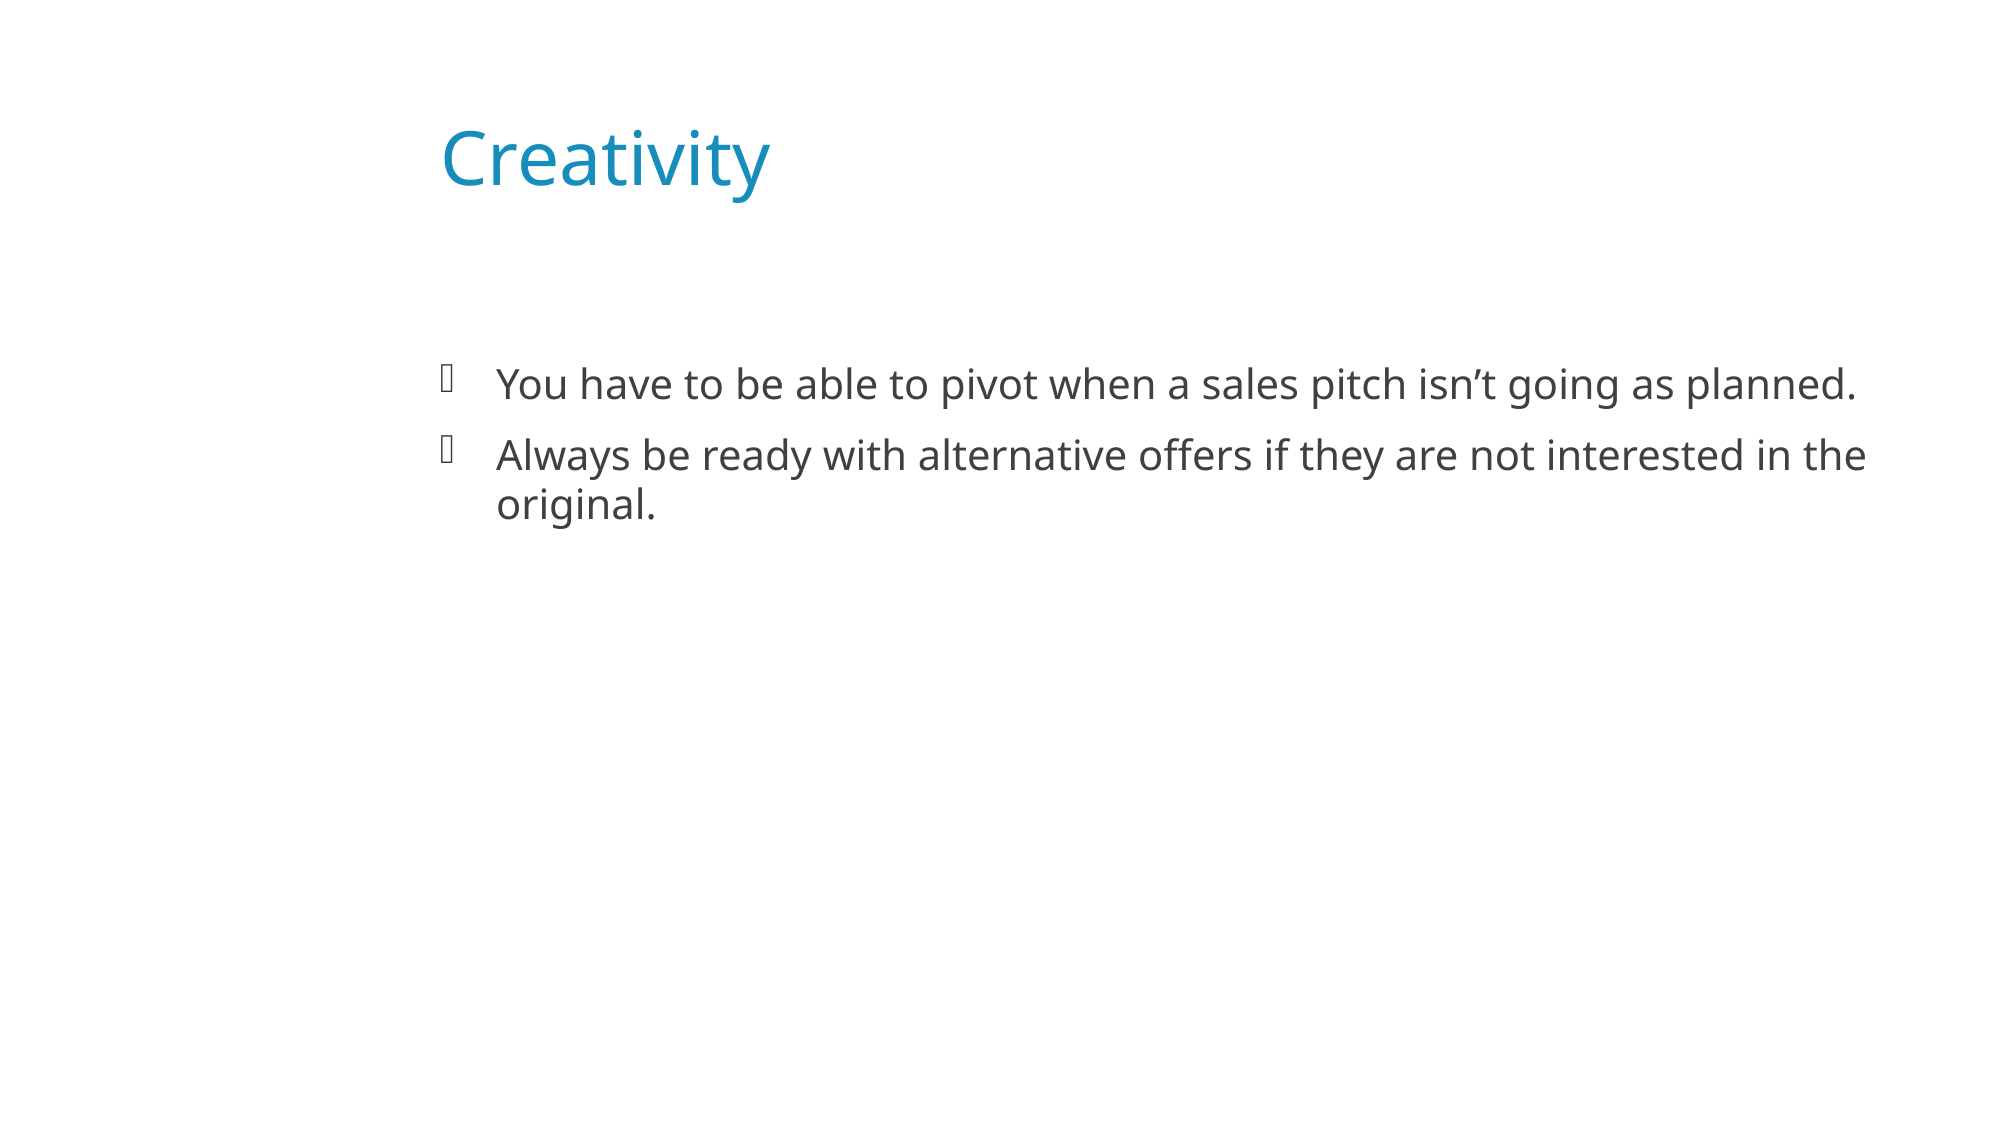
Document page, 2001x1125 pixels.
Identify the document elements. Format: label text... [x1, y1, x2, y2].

title Creativity [425, 102, 1888, 313]
list You have to be able to pivot when a sales pitch isn’t going as planned. Always be ready with alternative offers if they are not interested in the original. [424, 350, 1888, 1074]
